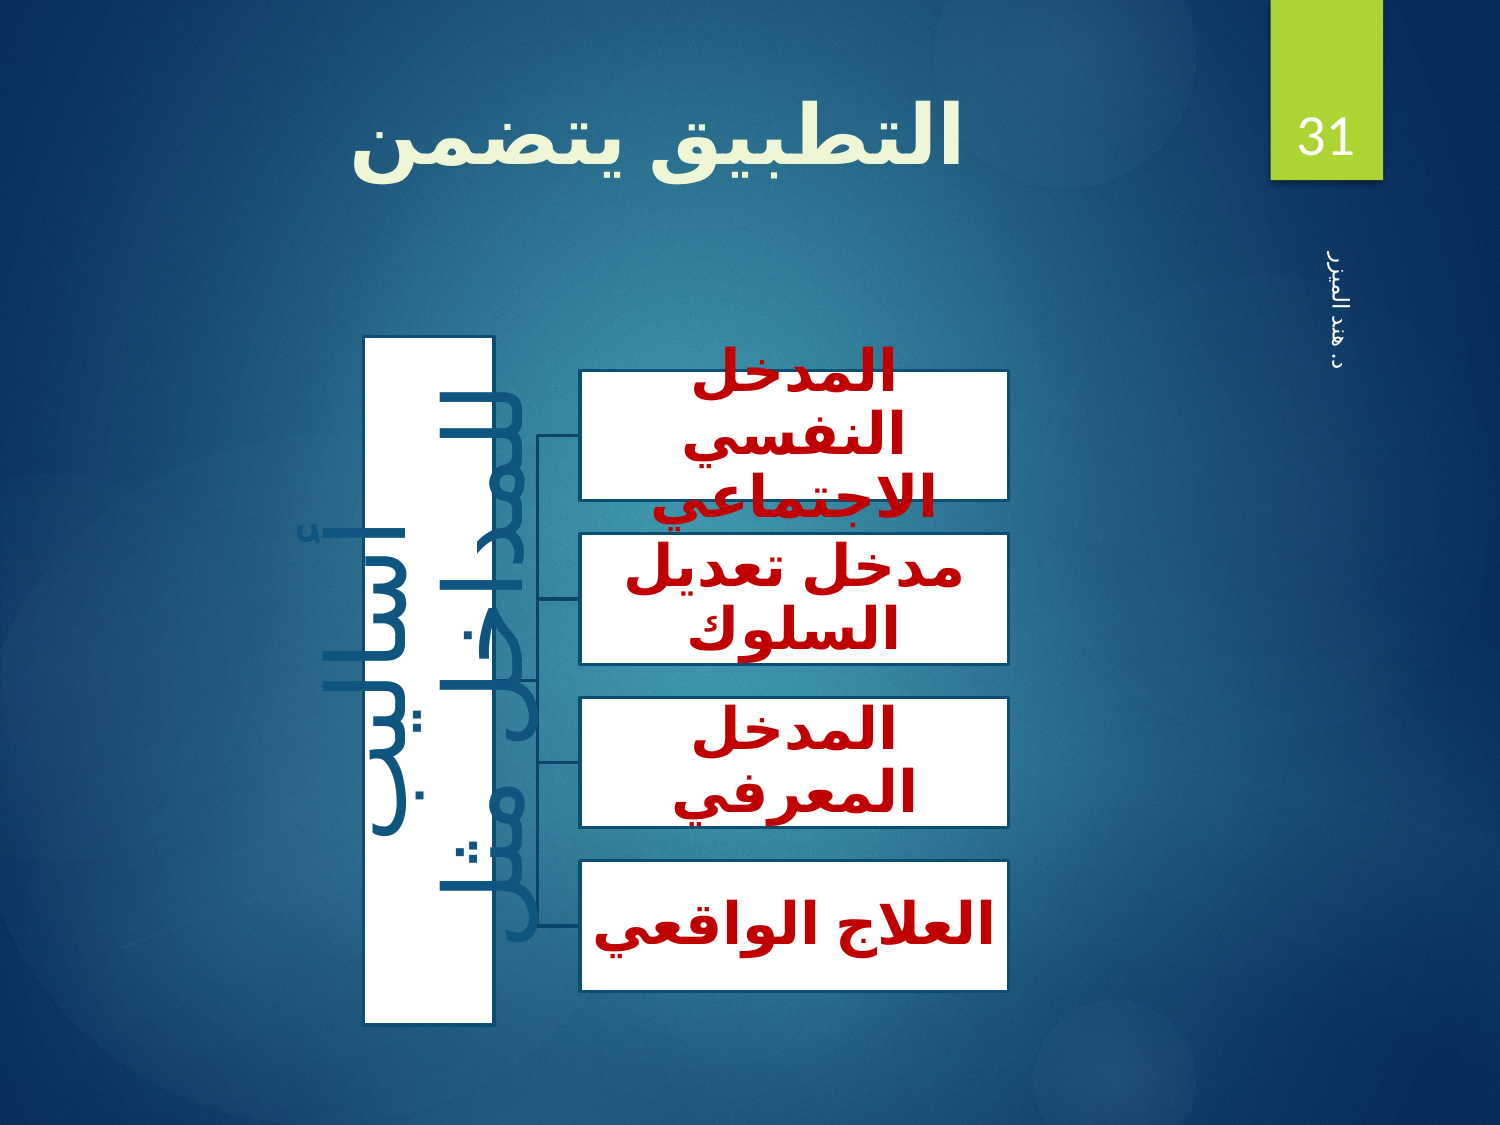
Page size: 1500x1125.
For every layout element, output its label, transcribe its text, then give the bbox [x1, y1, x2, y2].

footer د. هند الميزر [1320, 237, 1358, 871]
slide_number 31 [1273, 48, 1378, 175]
title التطبيق يتضمن [79, 74, 1237, 304]
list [135, 336, 1237, 1026]
